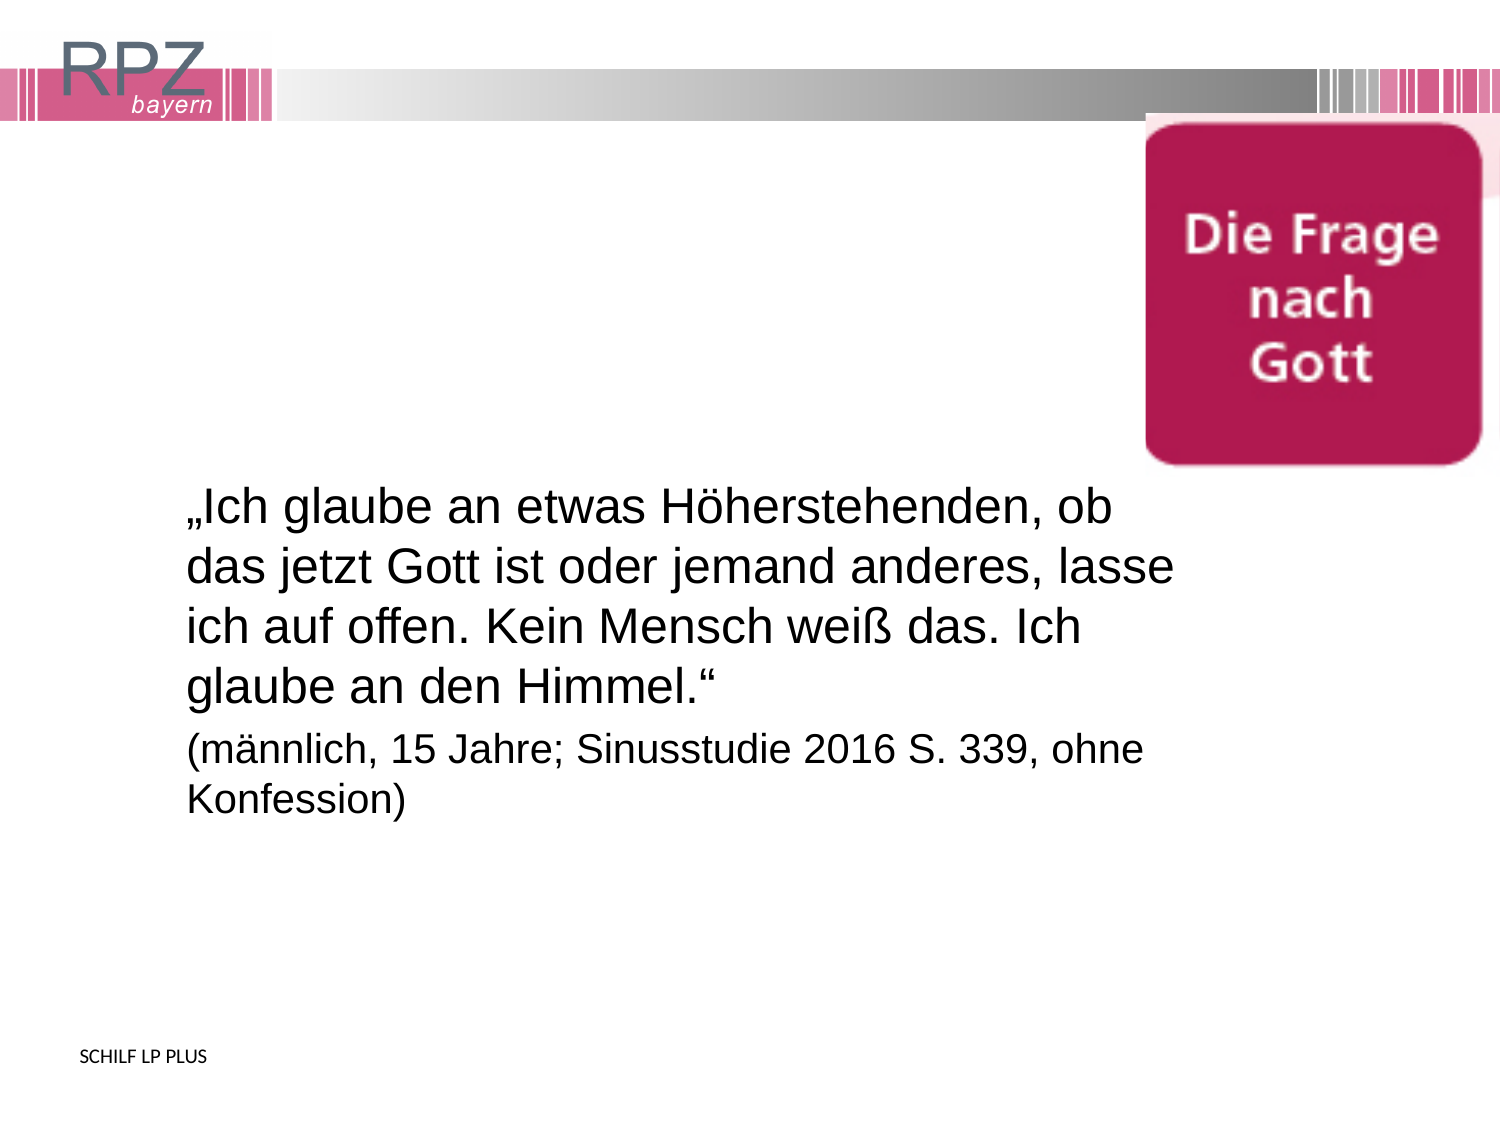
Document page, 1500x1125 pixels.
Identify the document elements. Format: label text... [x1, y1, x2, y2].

picture [1145, 69, 1500, 477]
picture [0, 31, 272, 121]
subtitle „Ich glaube an etwas Höherstehenden, ob das jetzt Gott ist oder jemand anderes, lasse ich auf offen. Kein Mensch weiß das. Ich glaube an den Himmel.“ (männlich, 15 Jahre; Sinusstudie 2016 S. 339, ohne Konfession) [171, 396, 1222, 925]
